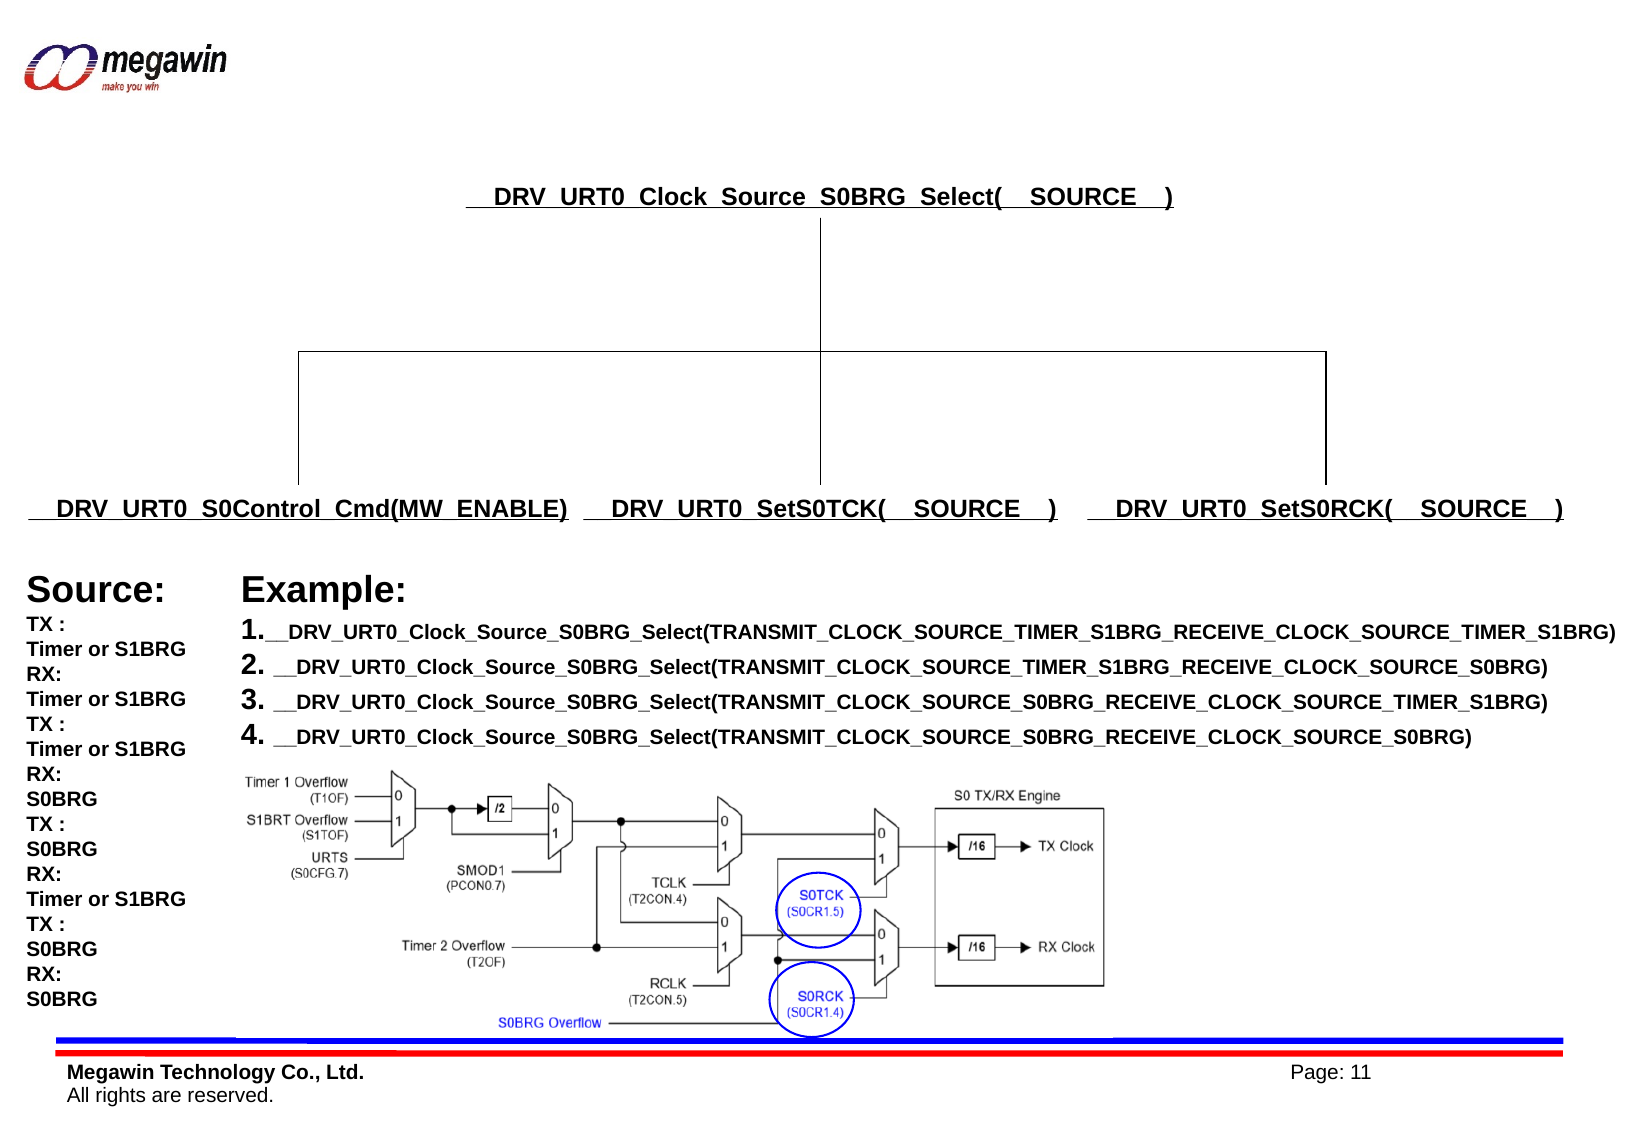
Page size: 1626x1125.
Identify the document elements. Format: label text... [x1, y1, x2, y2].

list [236, 758, 1113, 1038]
text_box Example: 1.__DRV_URT0_Clock_Source_S0BRG_Select(TRANSMIT_CLOCK_SOURCE_TIMER_S1BRG_RECEIVE_CLOCK_SOURCE_TIMER_S1BRG) 2. __DRV_URT0_Clock_Source_S0BRG_Select(TRANSMIT_CLOCK_SOURCE_TIMER_S1BRG_RECEIVE_CLOCK_SOURCE_S0BRG) 3. __DRV_URT0_Clock_Source_S0BRG_Select(TRANSMIT_CLOCK_SOURCE_S0BRG_RECEIVE_CLOCK_SOURCE_TIMER_S1BRG) 4. __DRV_URT0_Clock_Source_S0BRG_Select(TRANSMIT_CLOCK_SOURCE_S0BRG_RECEIVE_CLOCK_SOURCE_S0BRG) [226, 558, 1625, 823]
text_box __DRV_URT0_S0Control_Cmd(MW_ENABLE) [13, 485, 426, 530]
text_box __DRV_URT0_SetS0TCK(__SOURCE__) [693, 485, 939, 530]
picture [19, 37, 231, 97]
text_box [939, 99, 1207, 605]
text_box Source: TX : Timer or S1BRG RX: Timer or S1BRG TX : Timer or S1BRG RX: S0BRG TX : S0BRG RX: Timer or S1BRG TX : S0BRG RX: S0BRG [11, 558, 236, 1038]
text_box __DRV_URT0_Clock_Source_S0BRG_Select(__SOURCE__) [693, 173, 939, 218]
text_box __DRV_URT0_SetS0RCK(__SOURCE__) [1207, 485, 1580, 530]
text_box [426, 90, 693, 613]
